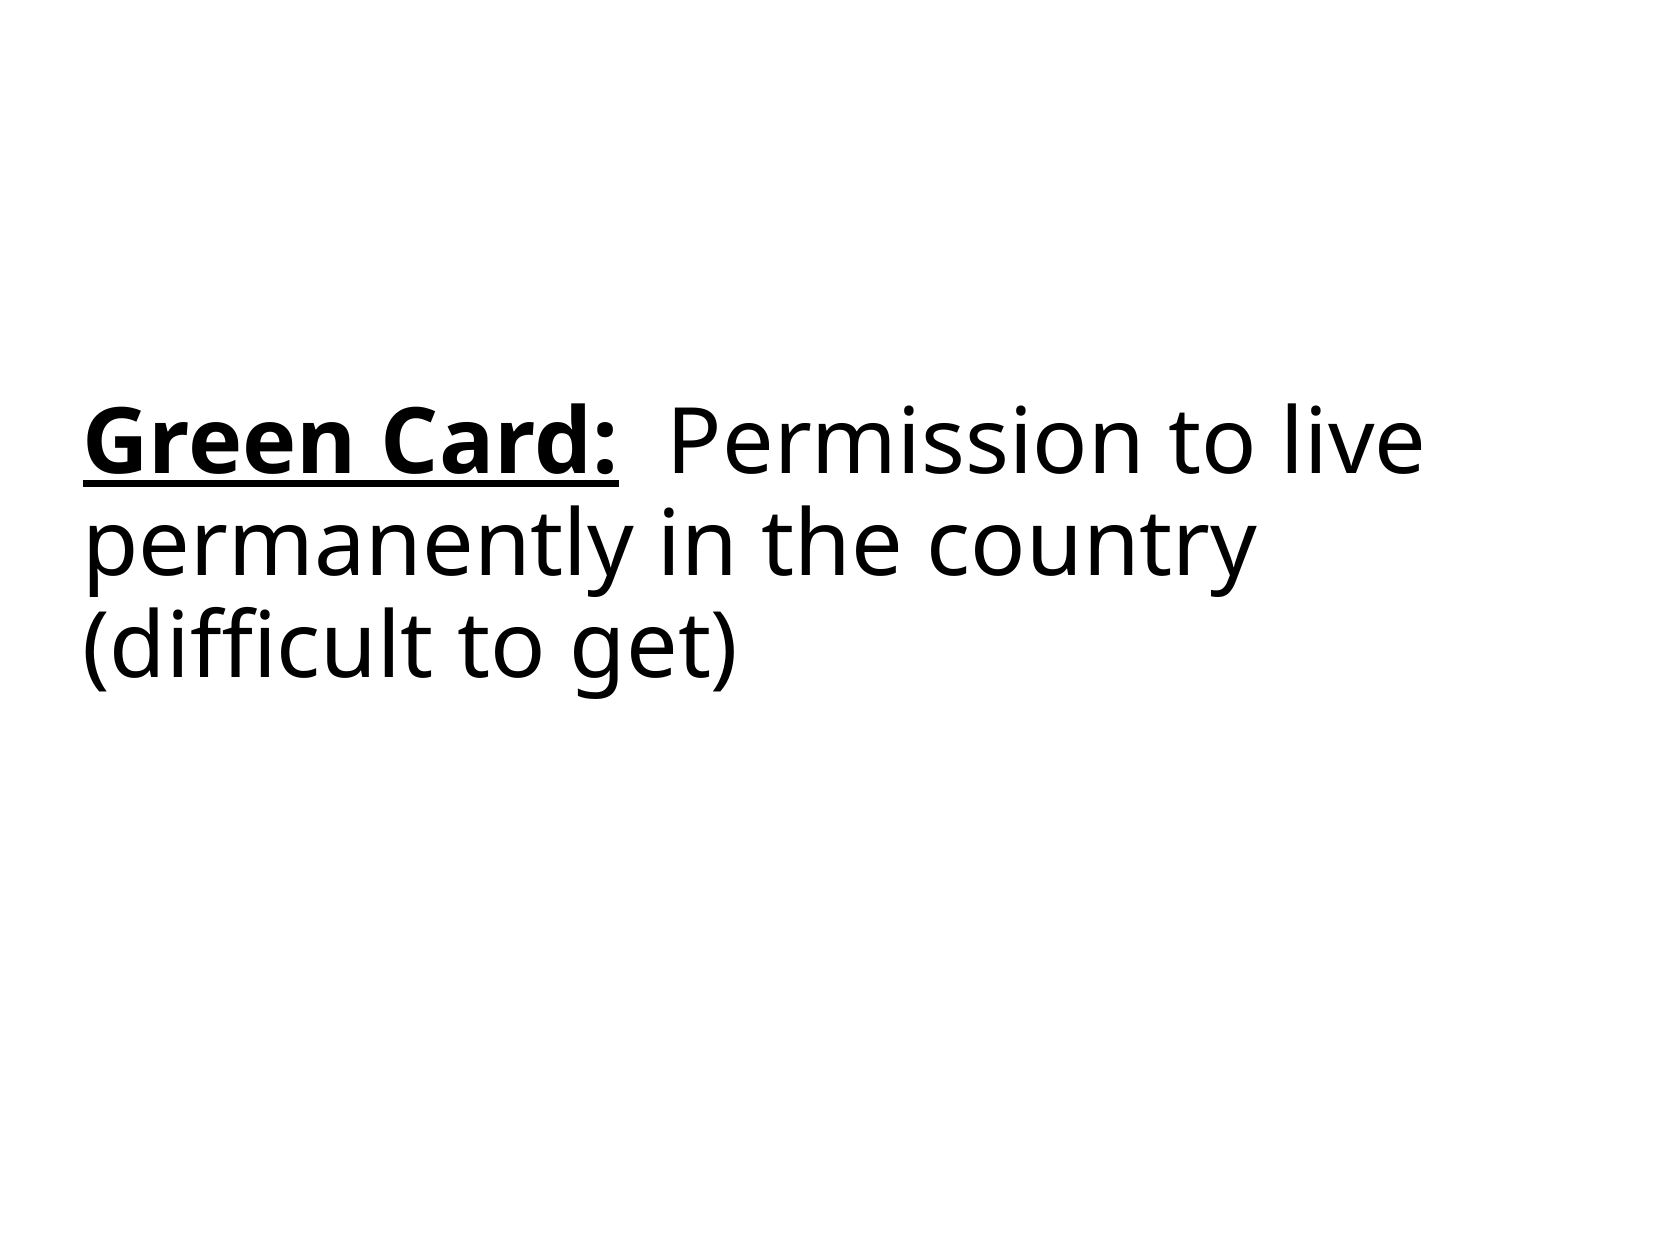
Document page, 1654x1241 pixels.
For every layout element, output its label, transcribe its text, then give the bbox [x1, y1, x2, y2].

text_box Green Card: Permission to live permanently in the country (difficult to get) [82, 49, 1571, 1109]
